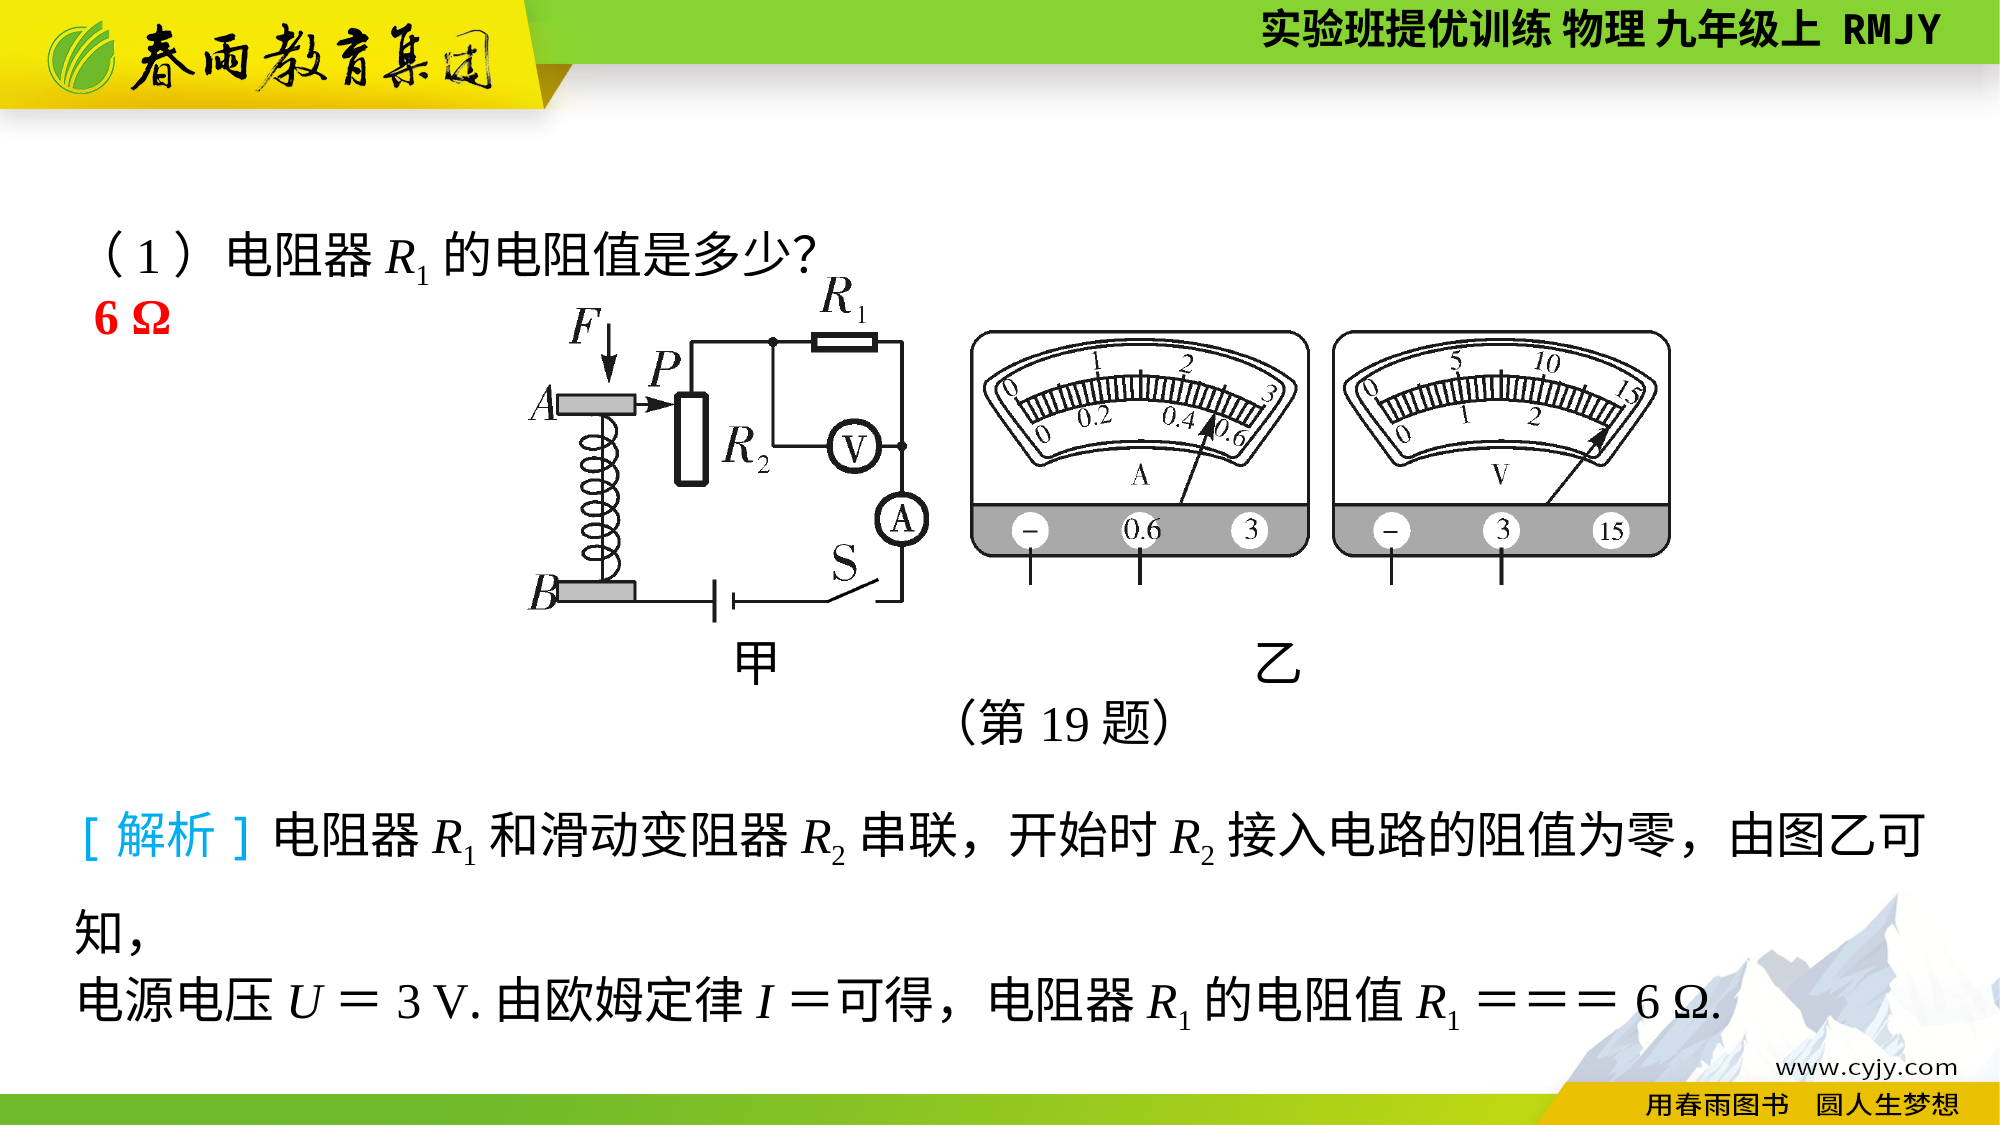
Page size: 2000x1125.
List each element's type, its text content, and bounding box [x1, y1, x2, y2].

text_box 甲 乙 （第19题） [716, 623, 1414, 759]
text_box 6 Ω [79, 276, 187, 352]
picture [0, 0, 2000, 1125]
list （1）电阻器R1的电阻值是多少？ [59, 181, 1944, 277]
